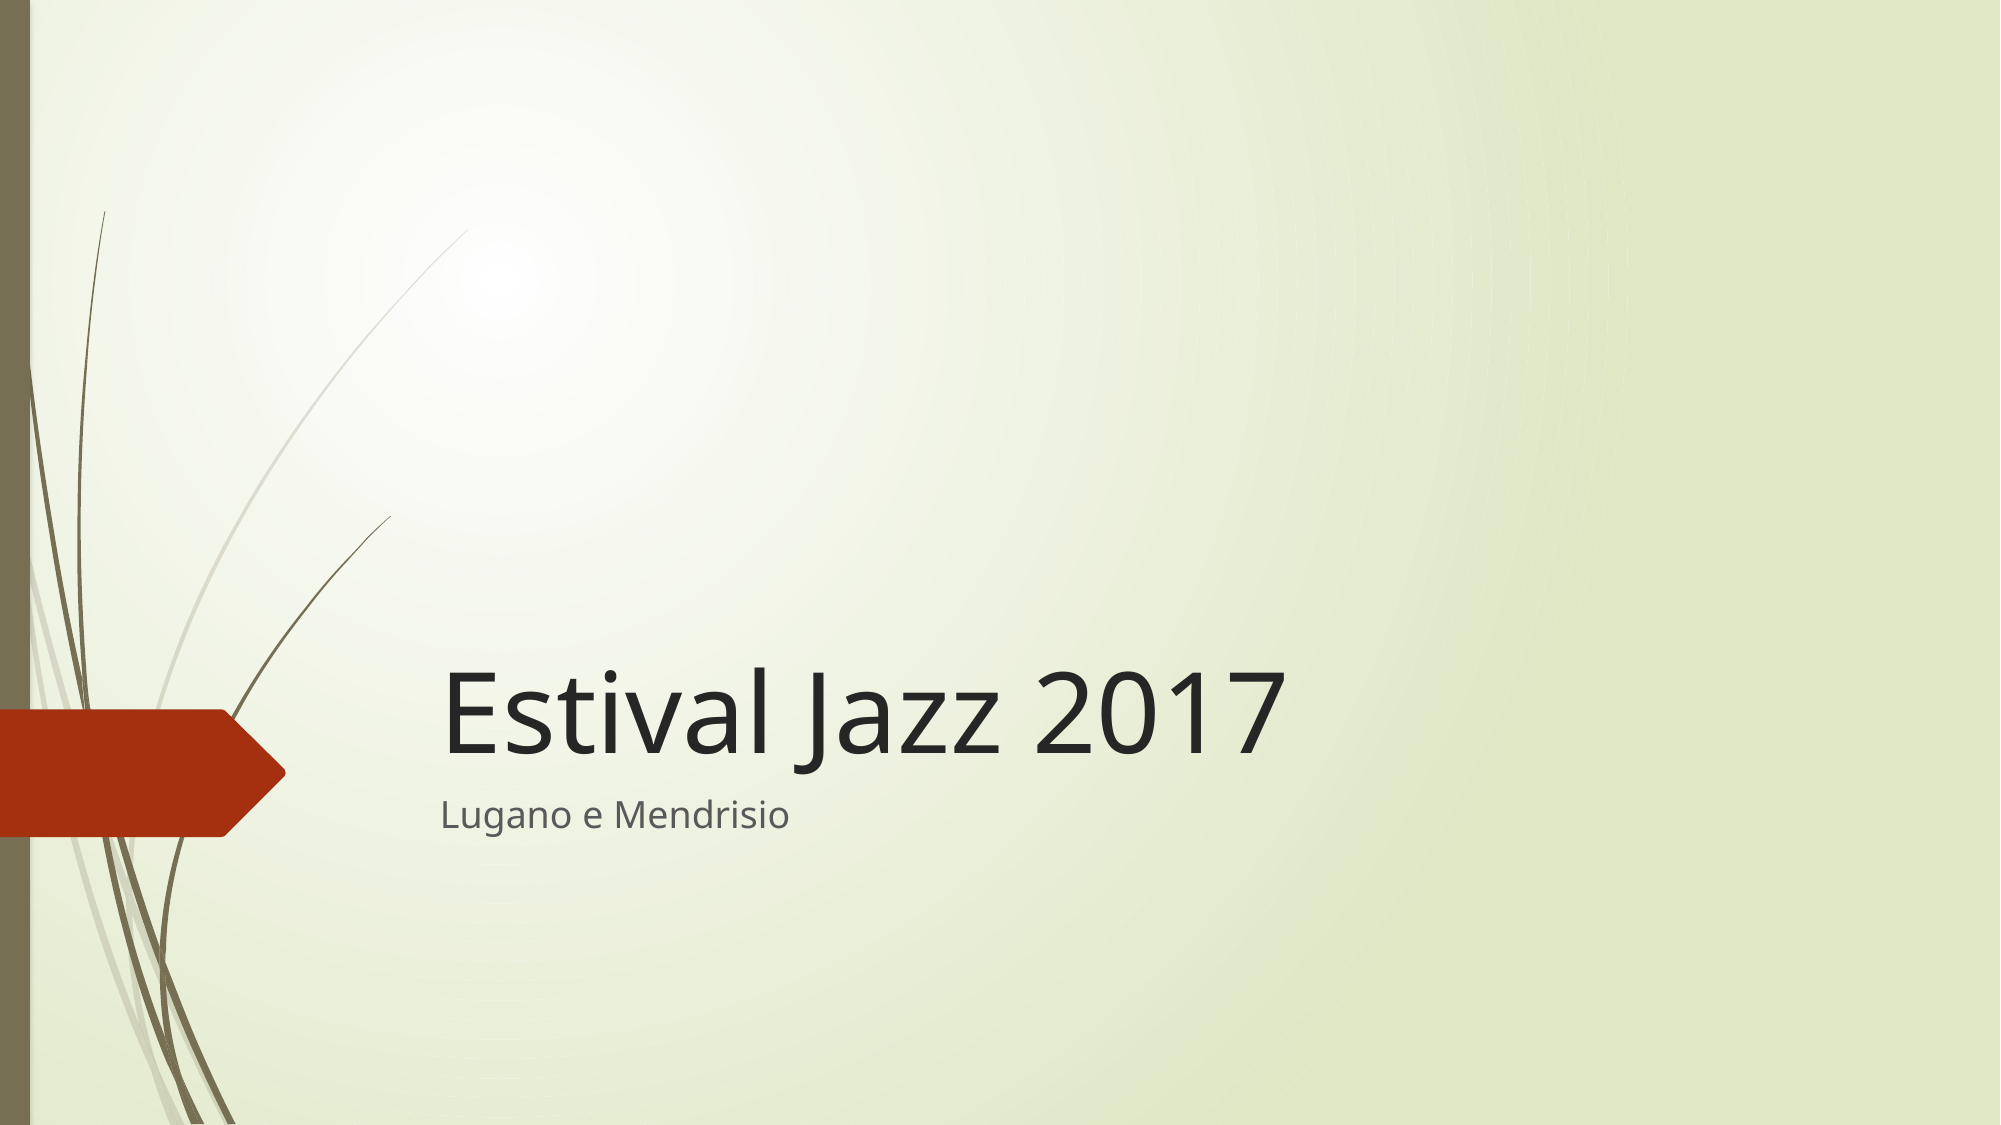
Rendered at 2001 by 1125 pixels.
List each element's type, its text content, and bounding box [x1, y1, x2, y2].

subtitle Lugano e Mendrisio [424, 783, 1888, 969]
title Estival Jazz 2017 [424, 412, 1888, 783]
